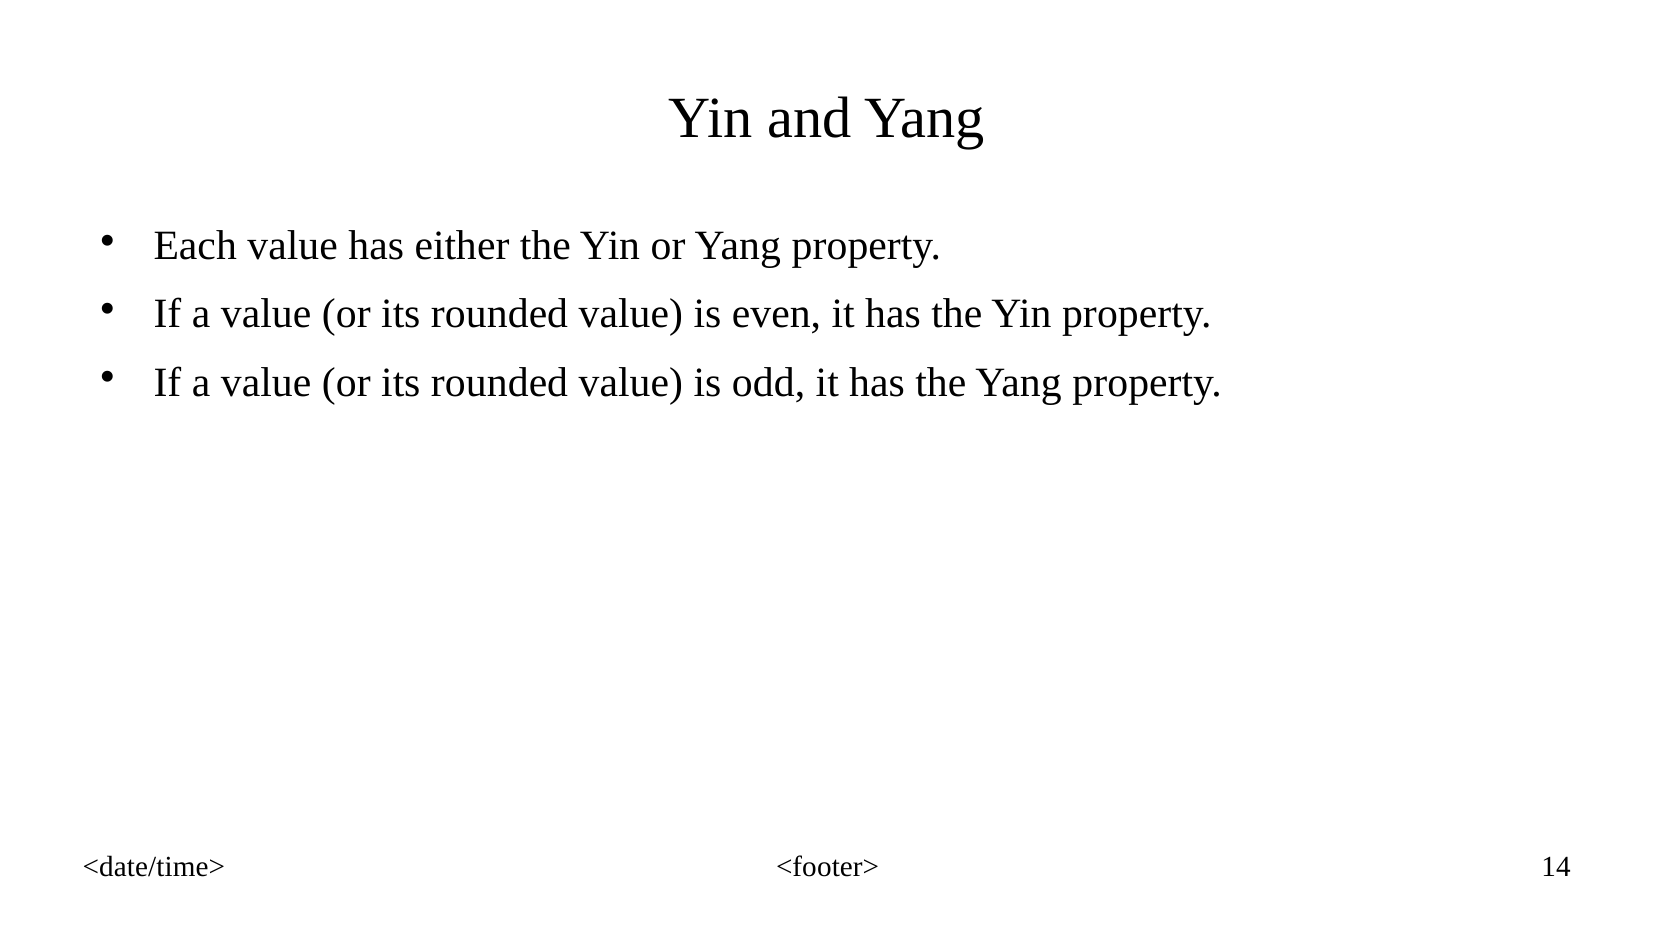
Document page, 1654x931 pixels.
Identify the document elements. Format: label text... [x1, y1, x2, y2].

text_box Yin and Yang [82, 37, 1571, 193]
text_box Each value has either the Yin or Yang property. If a value (or its rounded value) is even, it has the Yin property. If a value (or its rounded value) is odd, it has the Yang property. [82, 217, 1571, 758]
